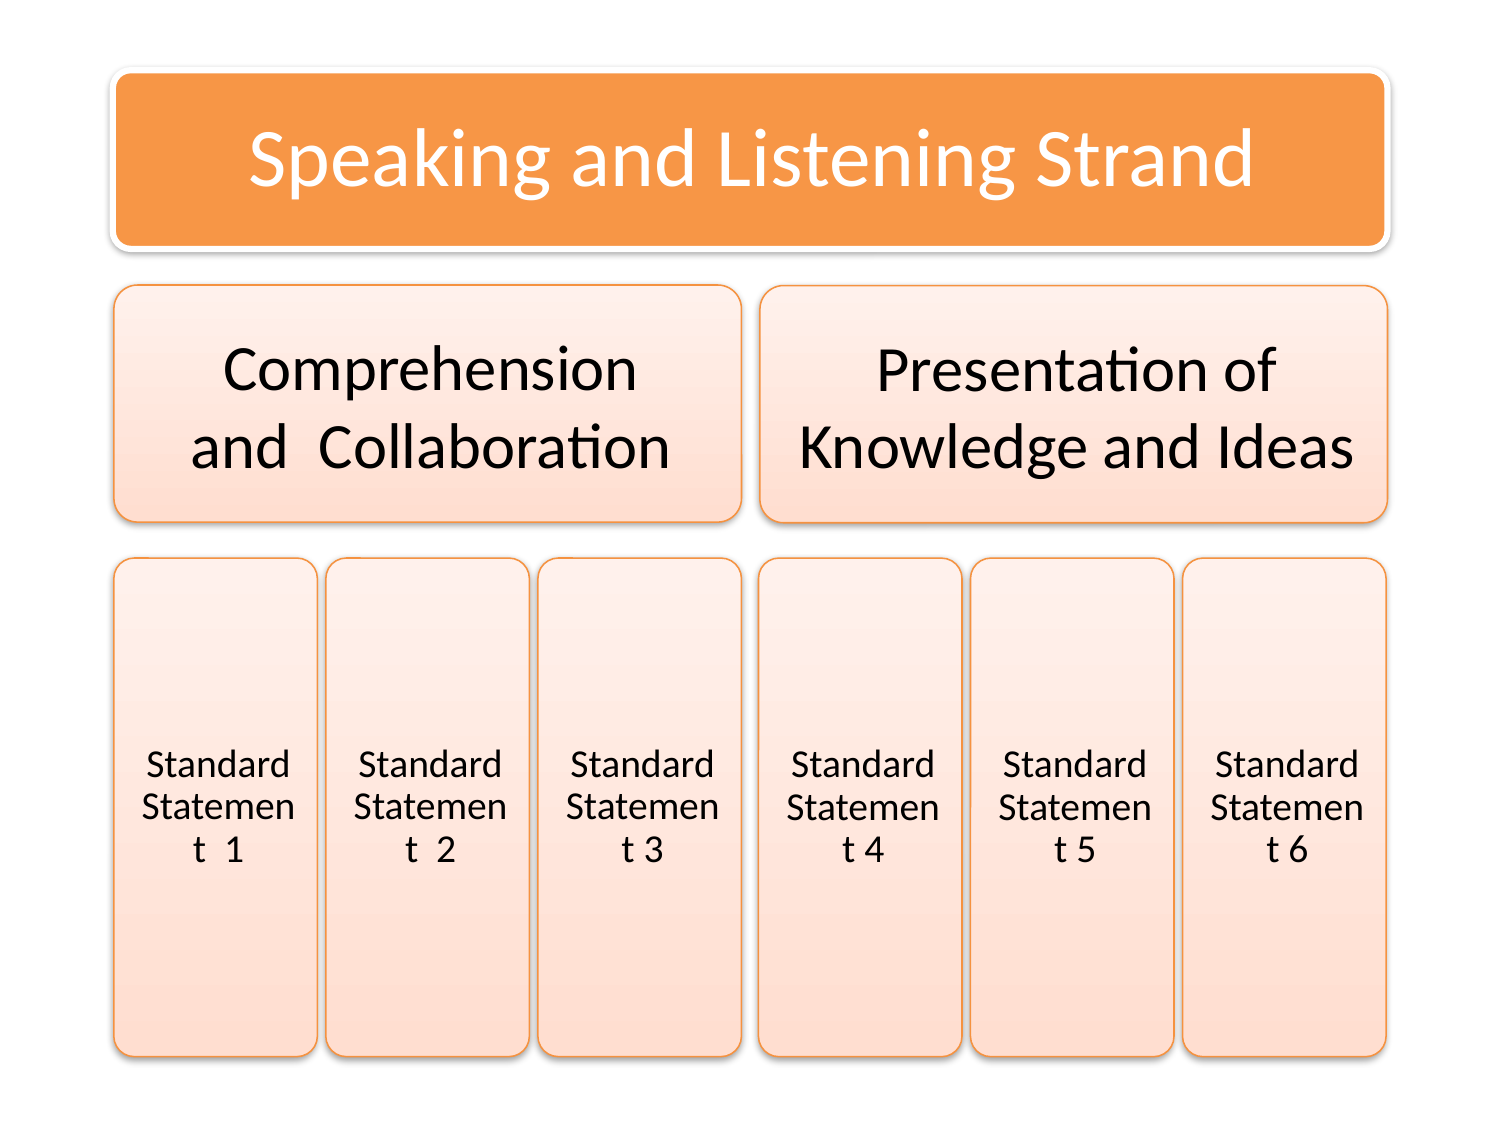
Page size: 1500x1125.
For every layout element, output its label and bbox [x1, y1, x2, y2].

text_box [112, 69, 1388, 1058]
